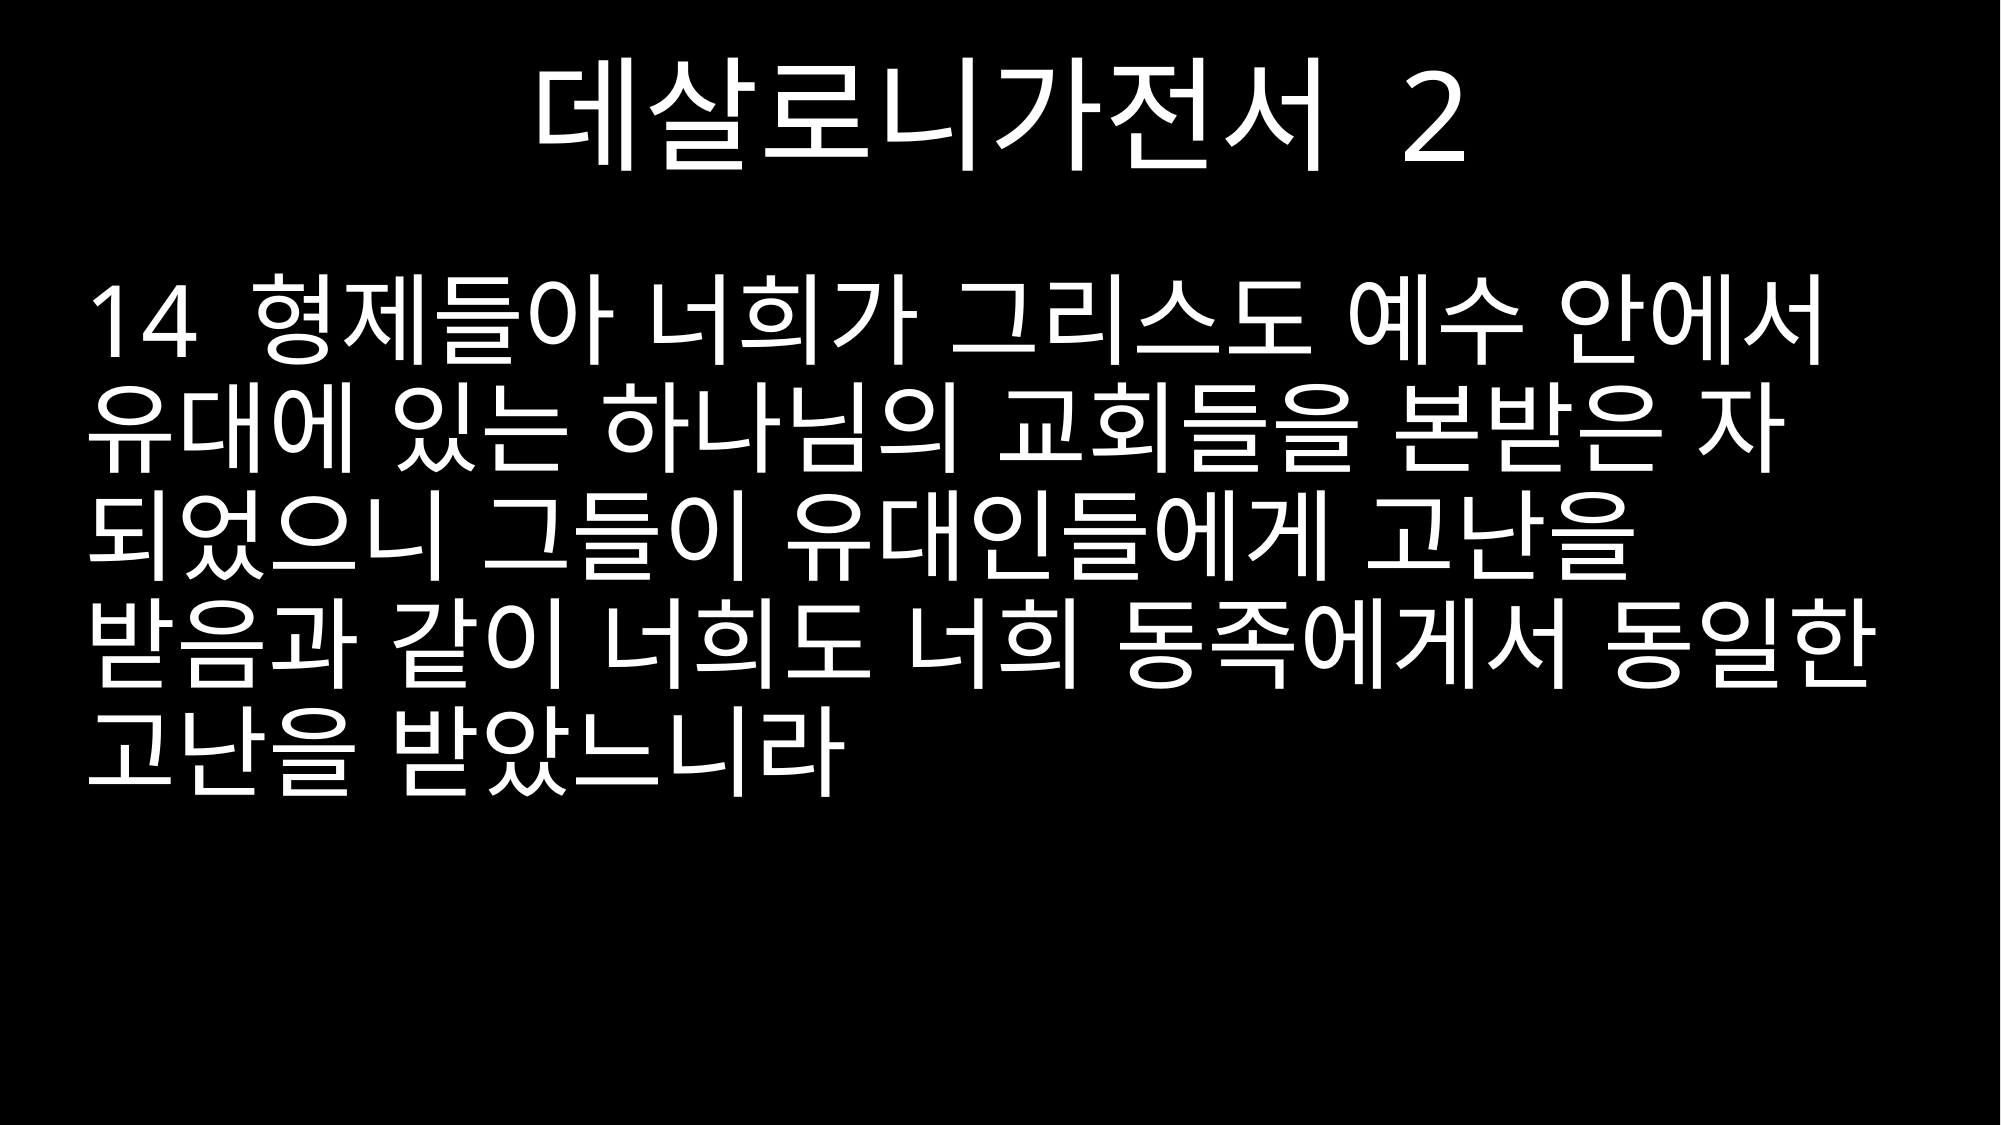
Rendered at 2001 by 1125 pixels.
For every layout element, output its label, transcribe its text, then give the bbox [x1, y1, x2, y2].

picture [0, 0, 2001, 1125]
footer 데살로니가전서 2 [0, 32, 2000, 192]
list 14 형제들아 너희가 그리스도 예수 안에서 유대에 있는 하나님의 교회들을 본받은 자 되었으니 그들이 유대인들에게 고난을 받음과 같이 너희도 너희 동족에게서 동일한 고난을 받았느니라 [69, 263, 1953, 423]
